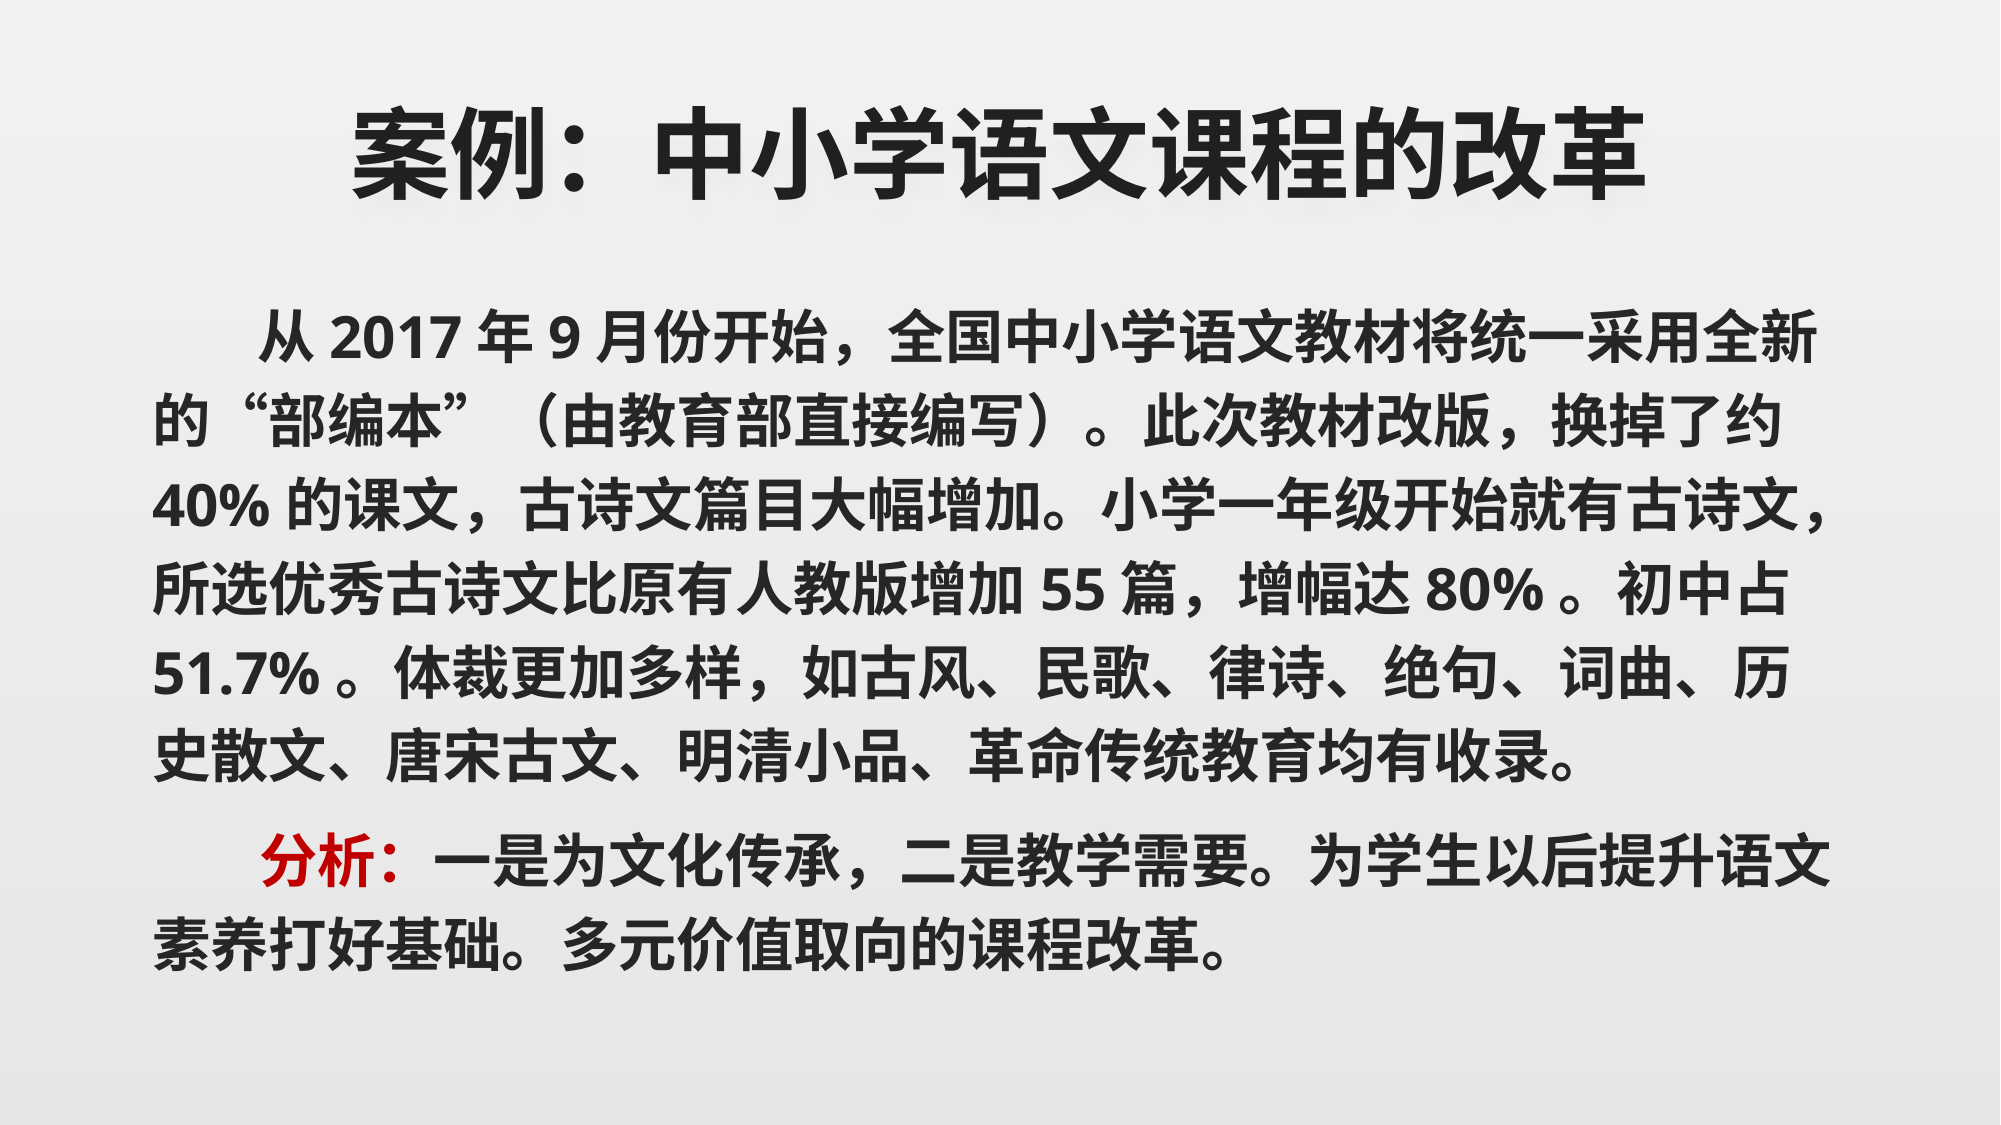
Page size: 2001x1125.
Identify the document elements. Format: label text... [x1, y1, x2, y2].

list 从2017年9月份开始，全国中小学语文教材将统一采用全新的“部编本”（由教育部直接编写）。此次教材改版，换掉了约40%的课文，古诗文篇目大幅增加。小学一年级开始就有古诗文，所选优秀古诗文比原有人教版增加55篇，增幅达80%。初中占51.7%。体裁更加多样，如古风、民歌、律诗、绝句、词曲、历史散文、唐宋古文、明清小品、革命传统教育均有收录。 分析：一是为文化传承，二是教学需要。为学生以后提升语文素养打好基础。多元价值取向的课程改革。 [137, 279, 1863, 1014]
title 案例：中小学语文课程的改革 [137, 82, 1863, 221]
